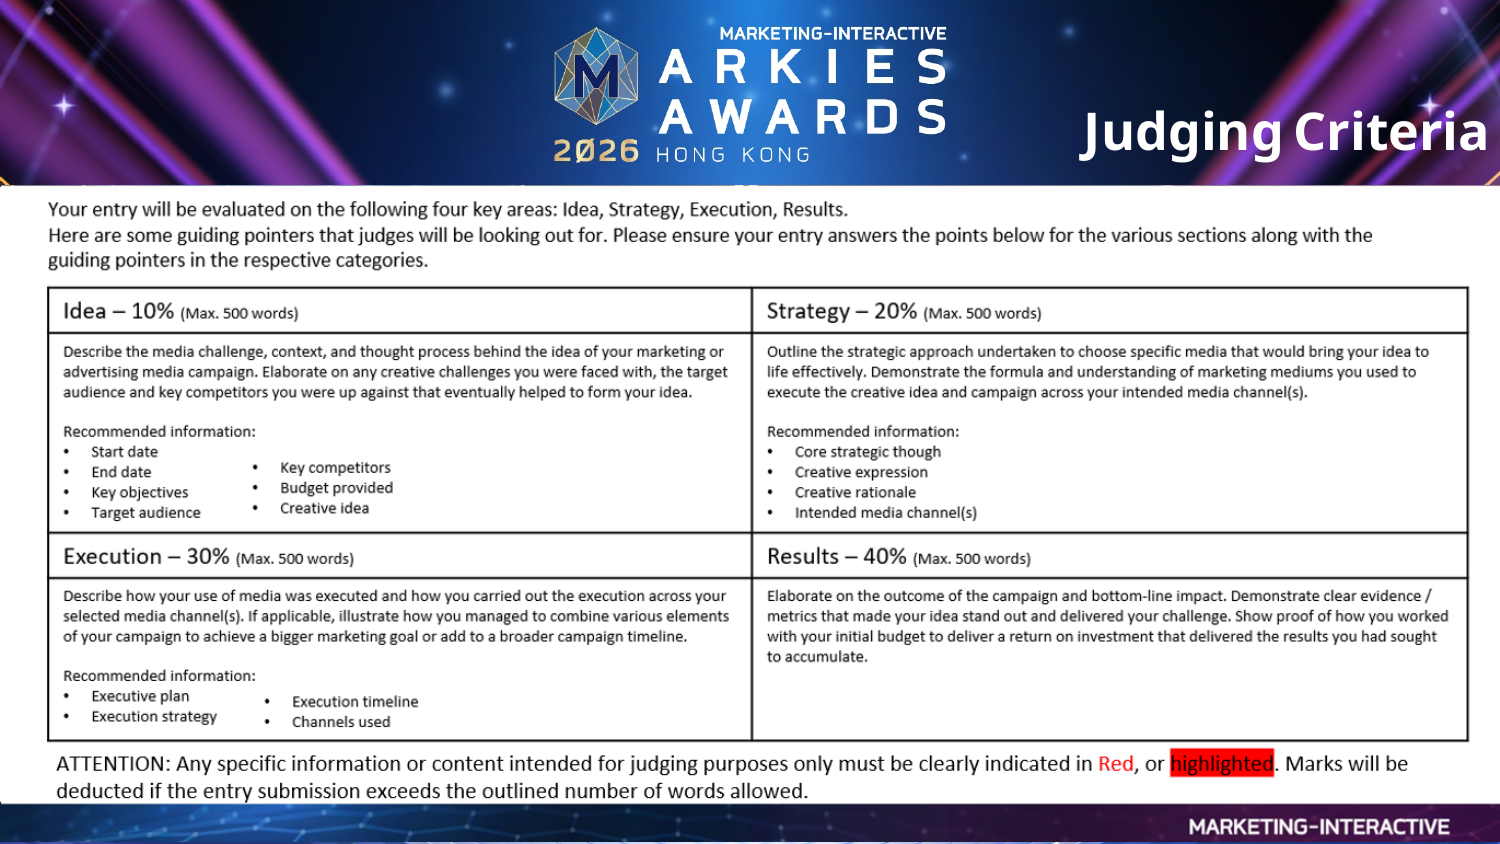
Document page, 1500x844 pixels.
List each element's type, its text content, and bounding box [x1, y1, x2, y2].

picture [0, 0, 1500, 844]
text_box Judging Criteria [1068, 91, 1500, 169]
